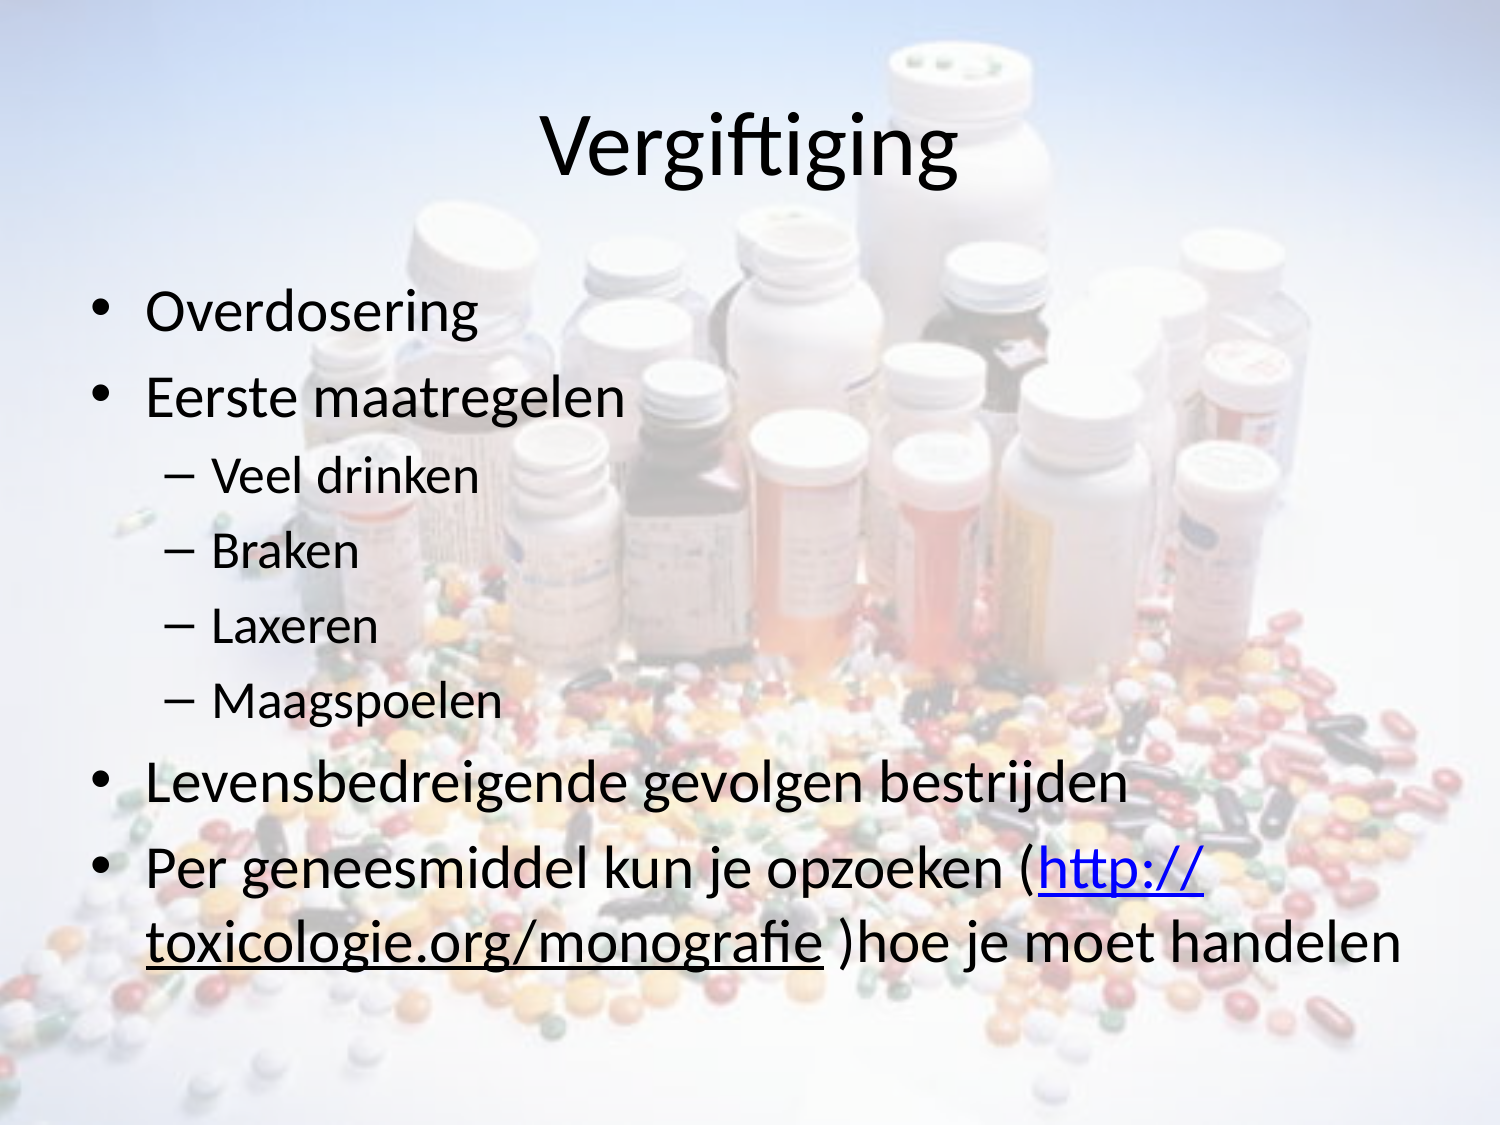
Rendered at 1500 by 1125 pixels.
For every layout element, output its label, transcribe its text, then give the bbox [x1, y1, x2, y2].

title Vergiftiging [75, 45, 1425, 233]
list Overdosering Eerste maatregelen Veel drinken Braken Laxeren Maagspoelen Levensbedreigende gevolgen bestrijden Per geneesmiddel kun je opzoeken (http://toxicologie.org/monografie )hoe je moet handelen [75, 262, 1425, 1005]
